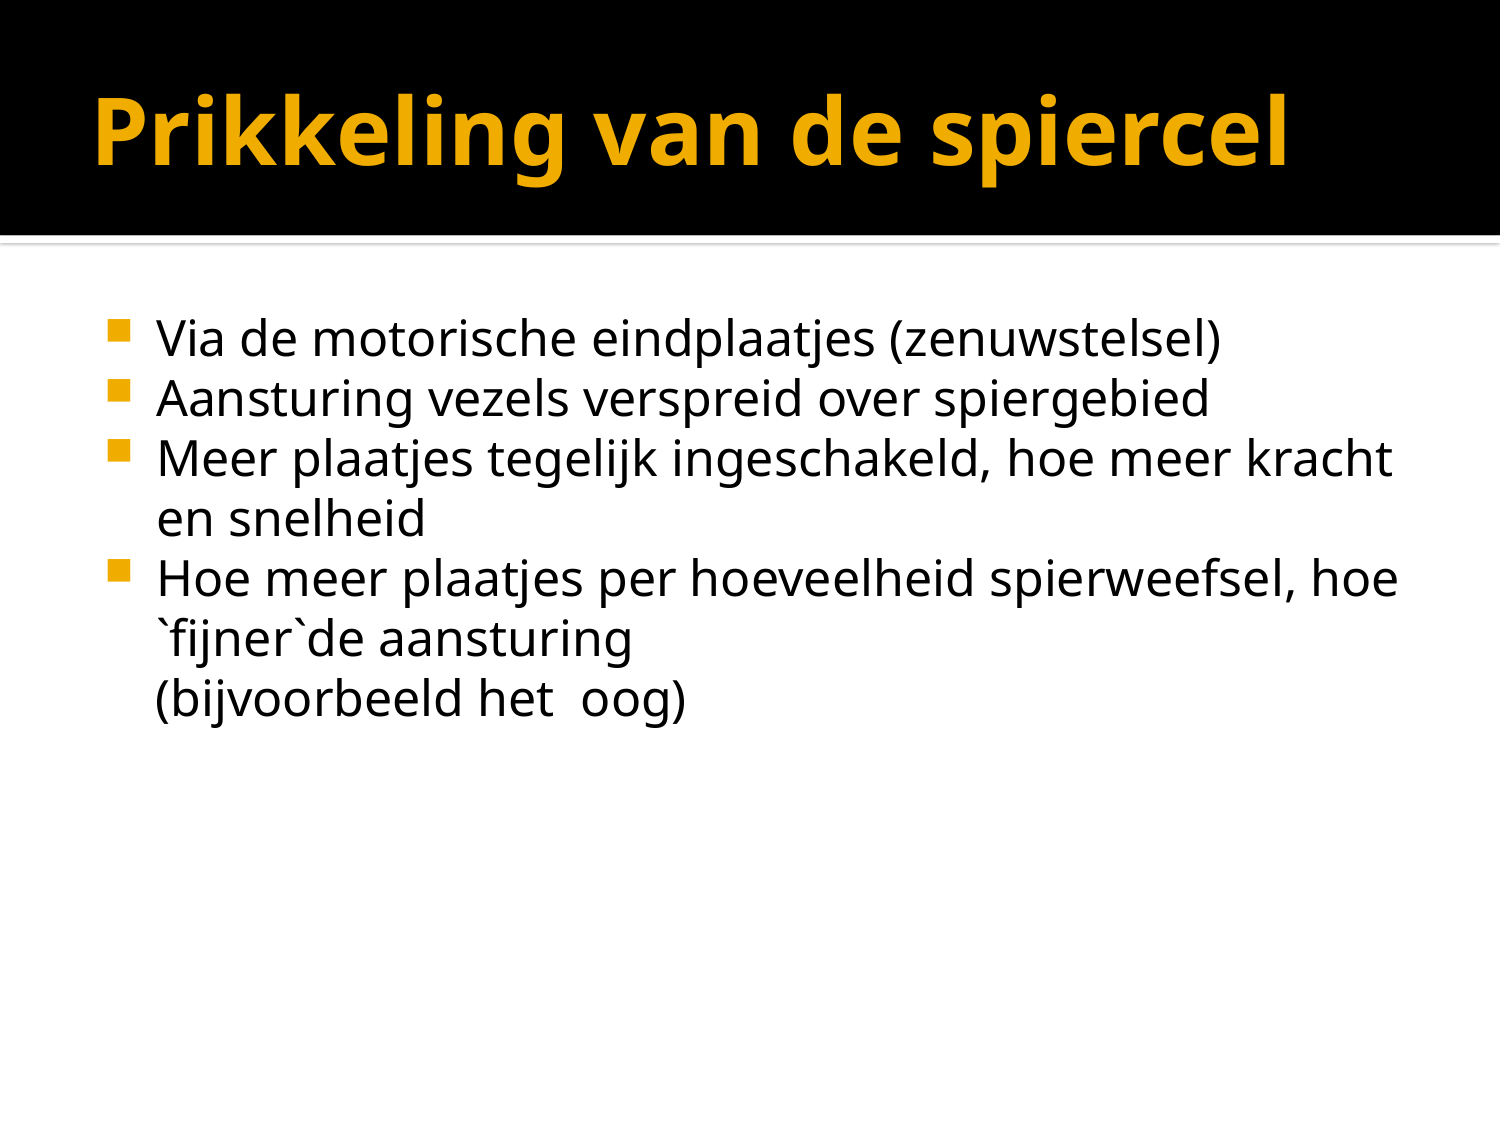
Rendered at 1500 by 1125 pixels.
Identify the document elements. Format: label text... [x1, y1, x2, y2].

title Prikkeling van de spiercel [75, 25, 1425, 231]
list Via de motorische eindplaatjes (zenuwstelsel) Aansturing vezels verspreid over spiergebied Meer plaatjes tegelijk ingeschakeld, hoe meer kracht en snelheid Hoe meer plaatjes per hoeveelheid spierweefsel, hoe `fijner`de aansturing (bijvoorbeeld het oog) [75, 291, 1425, 1050]
